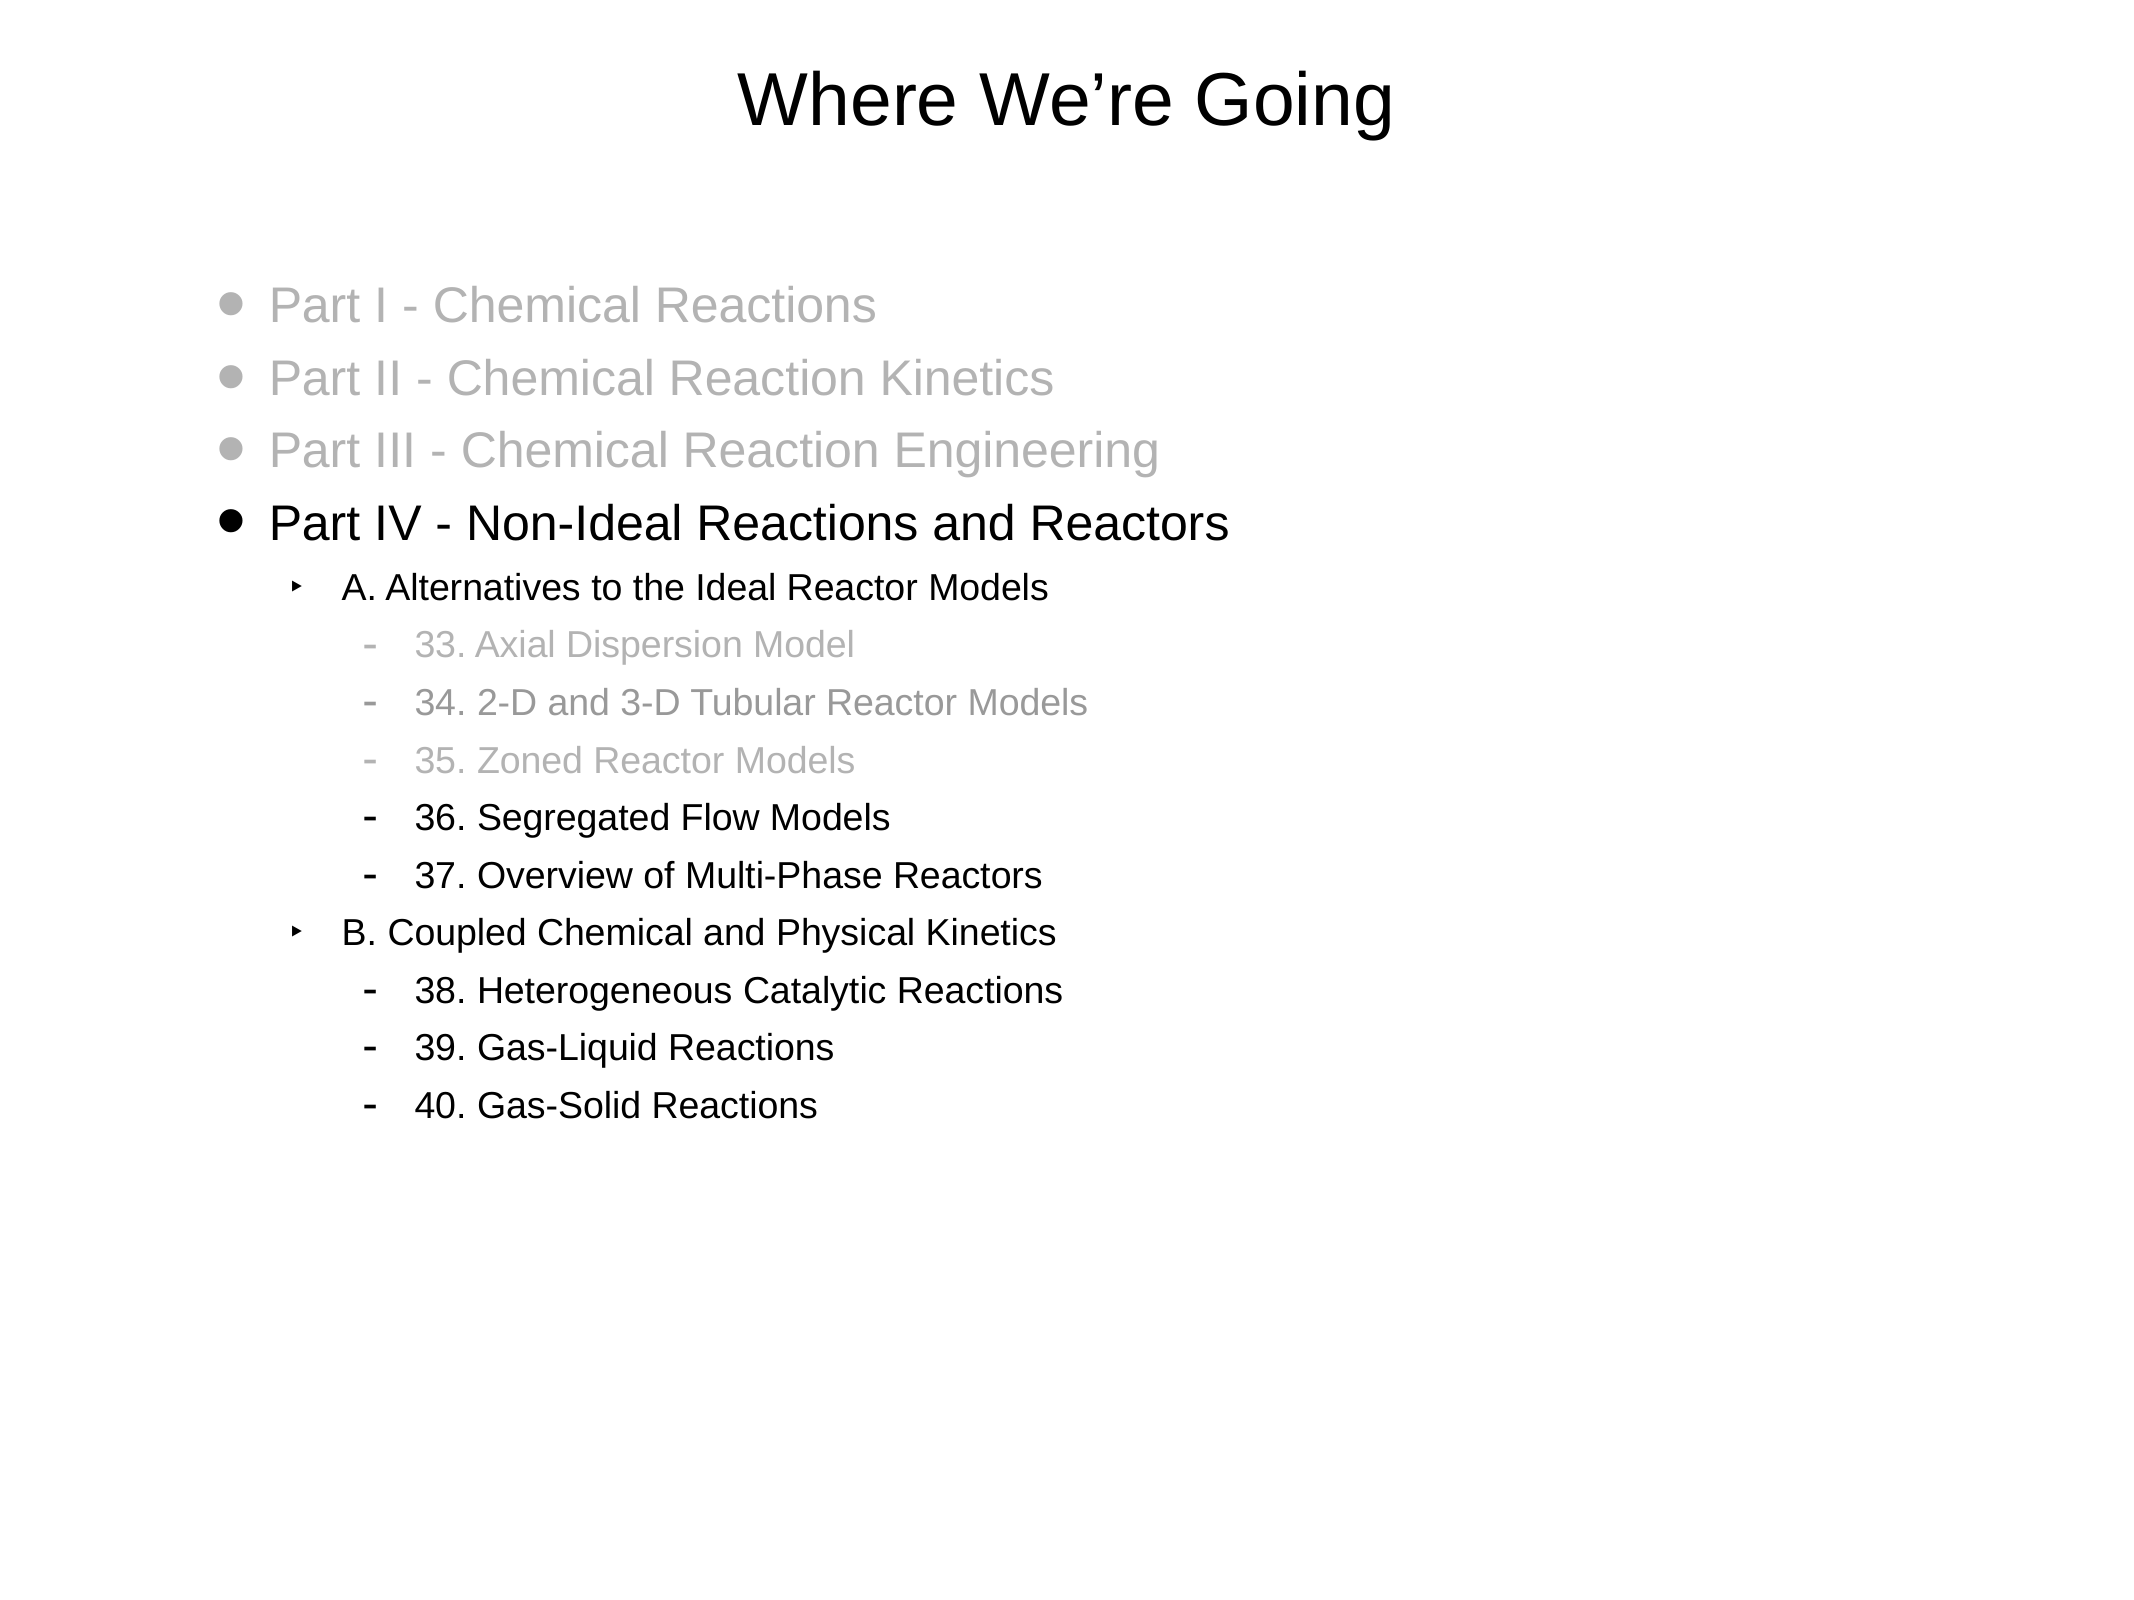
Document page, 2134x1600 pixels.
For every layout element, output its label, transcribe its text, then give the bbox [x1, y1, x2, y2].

title Where We’re Going [208, 41, 1925, 250]
list Part I - Chemical Reactions Part II - Chemical Reaction Kinetics Part III - Chemical Reaction Engineering Part IV - Non-Ideal Reactions and Reactors A. Alternatives to the Ideal Reactor Models 33. Axial Dispersion Model 34. 2-D and 3-D Tubular Reactor Models 35. Zoned Reactor Models 36. Segregated Flow Models 37. Overview of Multi-Phase Reactors B. Coupled Chemical and Physical Kinetics 38. Heterogeneous Catalytic Reactions 39. Gas-Liquid Reactions 40. Gas-Solid Reactions [208, 264, 1925, 1463]
